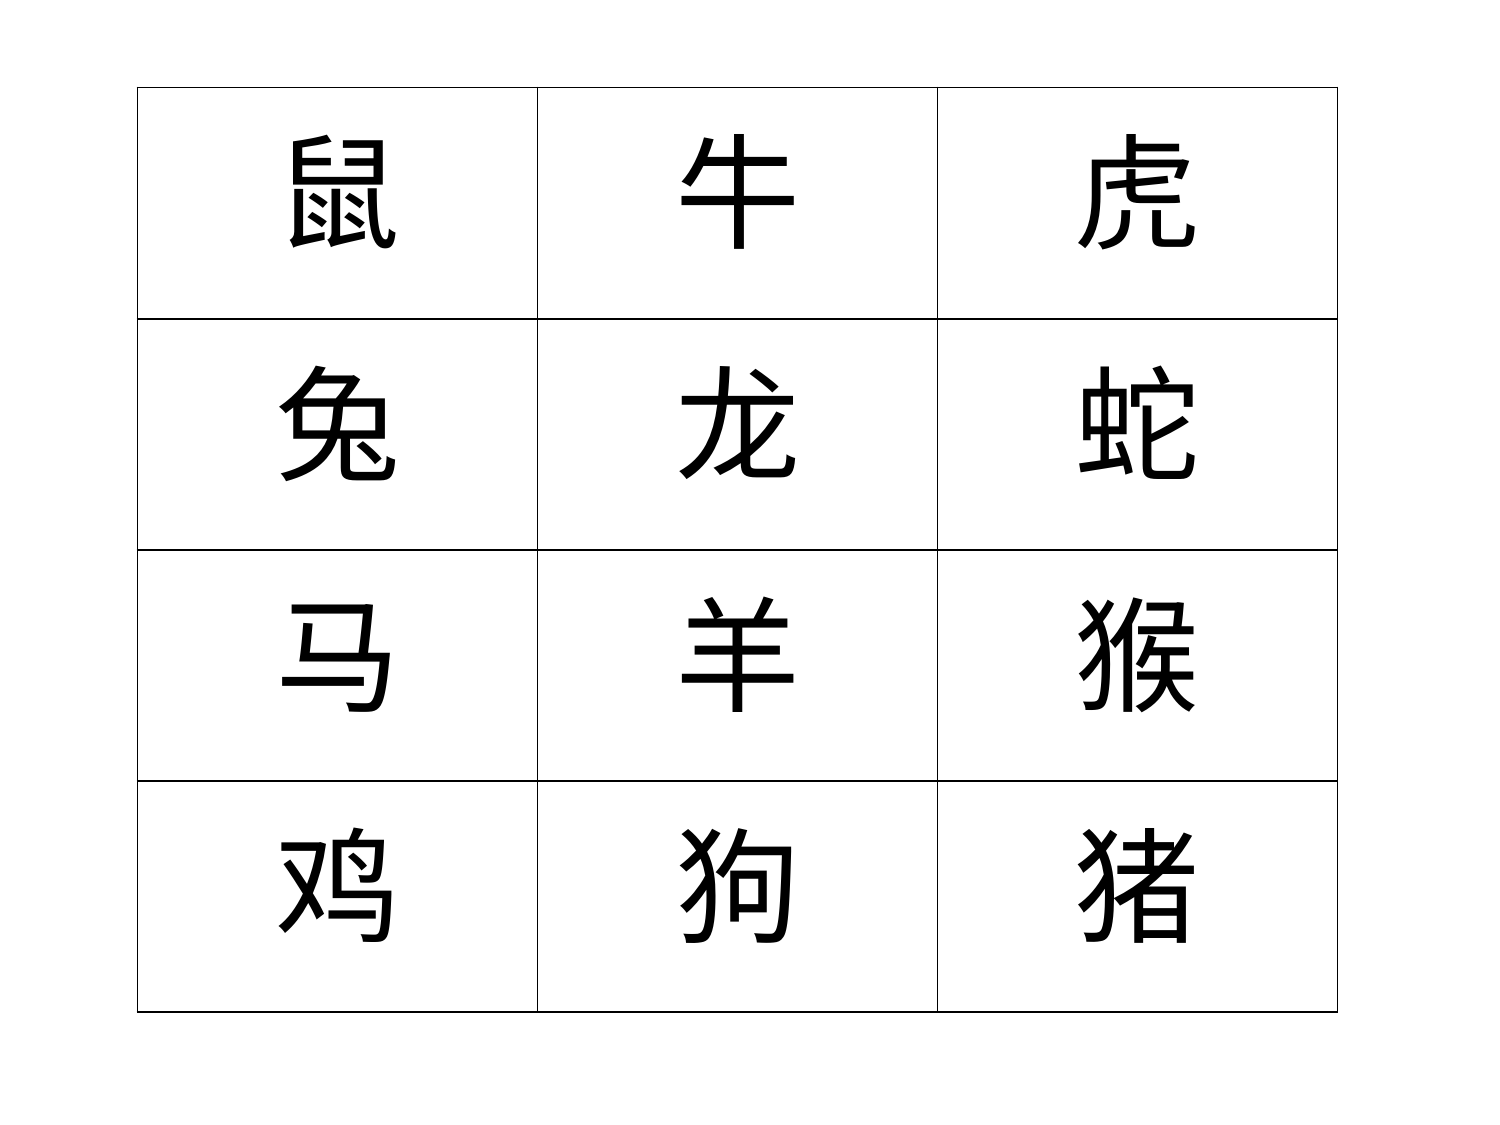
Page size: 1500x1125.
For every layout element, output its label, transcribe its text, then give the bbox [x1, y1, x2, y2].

table_cell 兔 [138, 320, 537, 549]
table_cell 鸡 [138, 782, 537, 1011]
table_cell 龙 [538, 320, 937, 549]
table_cell 马 [138, 551, 537, 780]
table_header 牛 [538, 88, 937, 318]
table_header 虎 [938, 88, 1337, 318]
table_cell 蛇 [938, 320, 1337, 549]
table_header 鼠 [138, 88, 537, 318]
table_cell 猴 [938, 551, 1337, 780]
table_cell 羊 [538, 551, 937, 780]
table_cell 狗 [538, 782, 937, 1011]
table_cell 猪 [938, 782, 1337, 1011]
